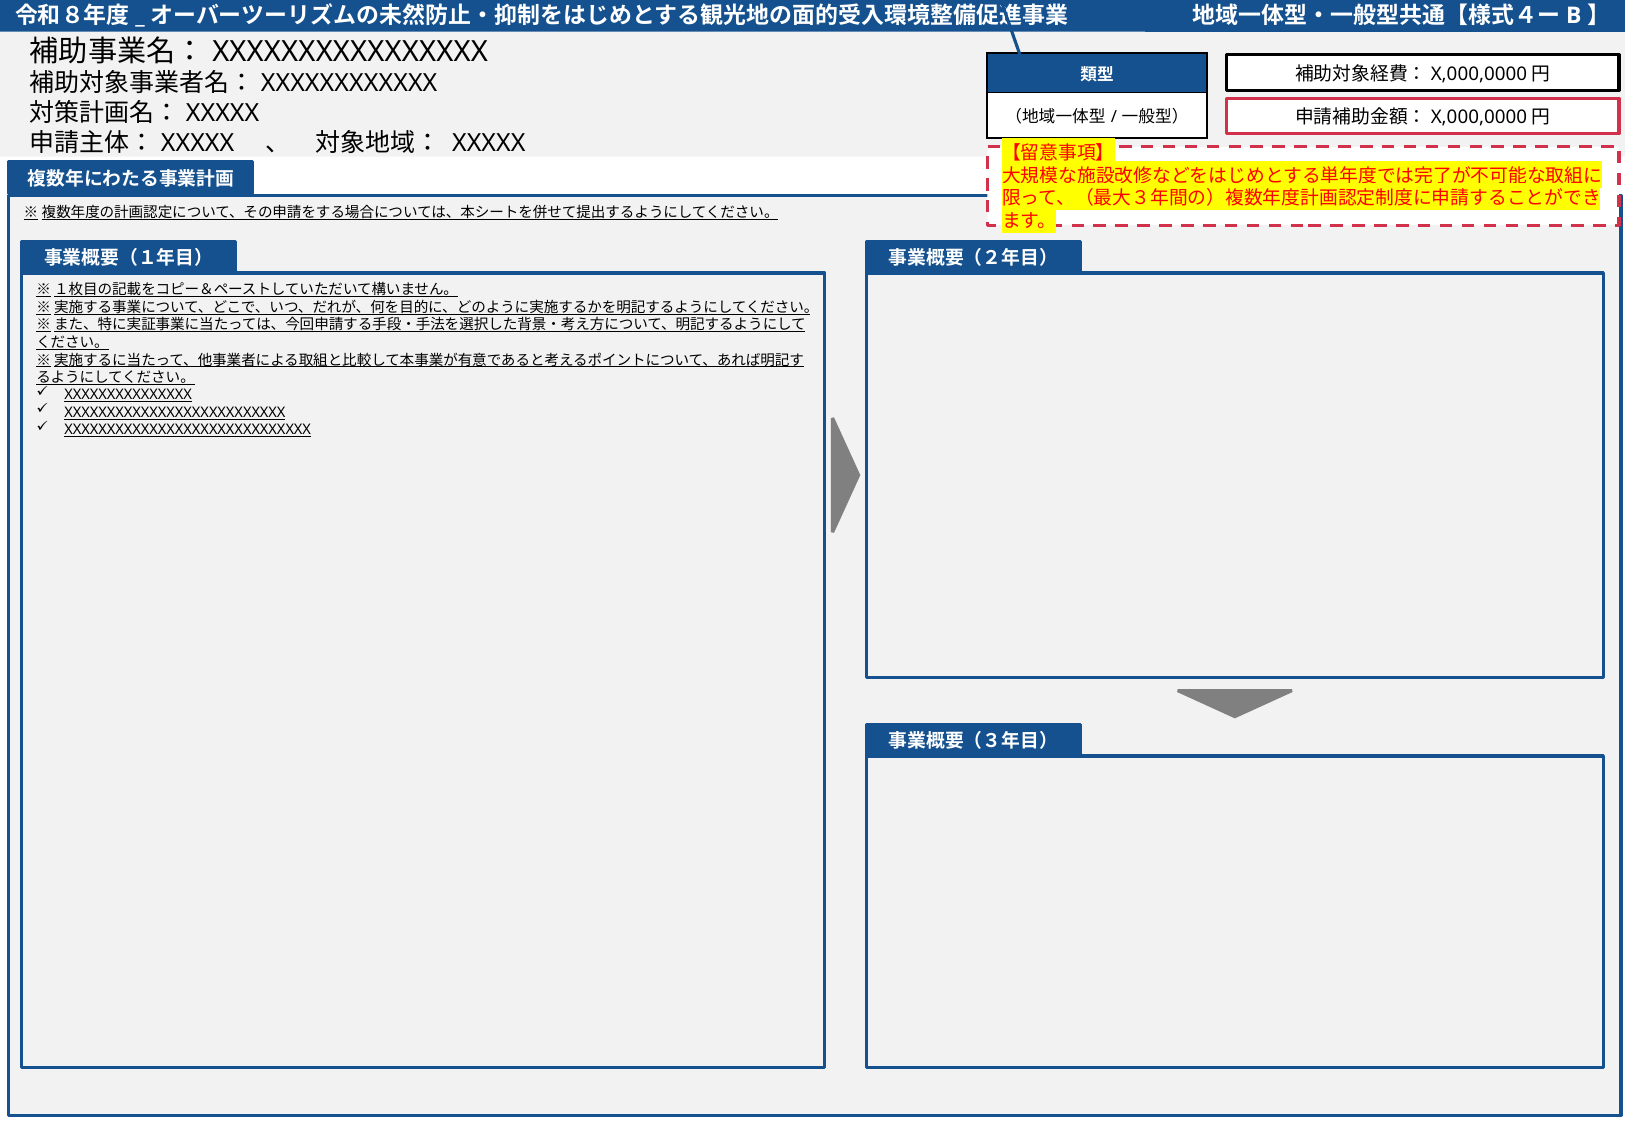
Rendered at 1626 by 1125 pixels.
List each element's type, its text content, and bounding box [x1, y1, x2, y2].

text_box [978, 0, 1034, 92]
text_box 事業概要（３年目） [866, 724, 1081, 755]
text_box 複数年にわたる事業計画 [8, 161, 253, 194]
table_cell （地域一体型/一般型） [988, 93, 1206, 137]
text_box [1177, 689, 1293, 719]
text_box ※複数年度の計画認定について、その申請をする場合については、本シートを併せて提出するようにしてください。 [8, 195, 1621, 1116]
text_box 事業概要（１年目） [21, 241, 236, 273]
table_header 類型 [1034, 54, 1206, 92]
text_box [866, 755, 1604, 1068]
text_box 令和８年度_オーバーツーリズムの未然防止・抑制をはじめとする観光地の面的受入環境整備促進事業 [1034, 0, 1145, 32]
text_box 令和８年度_オーバーツーリズムの未然防止・抑制をはじめとする観光地の面的受入環境整備促進事業 [0, 0, 978, 32]
text_box [866, 273, 1604, 678]
text_box 補助事業名：XXXXXXXXXXXXXXXX 補助対象事業者名：XXXXXXXXXXXX 対策計画名：XXXXX 申請主体：XXXXX 、 対象地域： XXXXX [0, 32, 1625, 157]
text_box 【留意事項】 大規模な施設改修などをはじめとする単年度では完了が不可能な取組に限って、（最大３年間の）複数年度計画認定制度に申請することができます。 [987, 146, 1619, 226]
text_box [830, 417, 861, 533]
text_box ※１枚目の記載をコピー＆ペーストしていただいて構いません。 ※実施する事業について、どこで、いつ、だれが、何を目的に、どのように実施するかを明記するようにしてください。 ※また、特に実証事業に当たっては、今回申請する手段・手法を選択した背景・考え方について、明記するようにしてください。 ※実施するに当たって、他事業者による取組と比較して本事業が有意であると考えるポイントについて、あれば明記するようにしてください。 XXXXXXXXXXXXXXX XXXXXXXXXXXXXXXXXXXXXXXXXX XXXXXXXXXXXXXXXXXXXXXXXXXXXXX [21, 273, 825, 1068]
text_box 地域一体型・一般型共通【様式４ーB】 [1145, 0, 1625, 32]
text_box 事業概要（２年目） [866, 241, 1081, 273]
text_box 補助対象経費：X,000,0000円 [1226, 54, 1619, 91]
text_box 申請補助金額：X,000,0000円 [1226, 98, 1619, 134]
